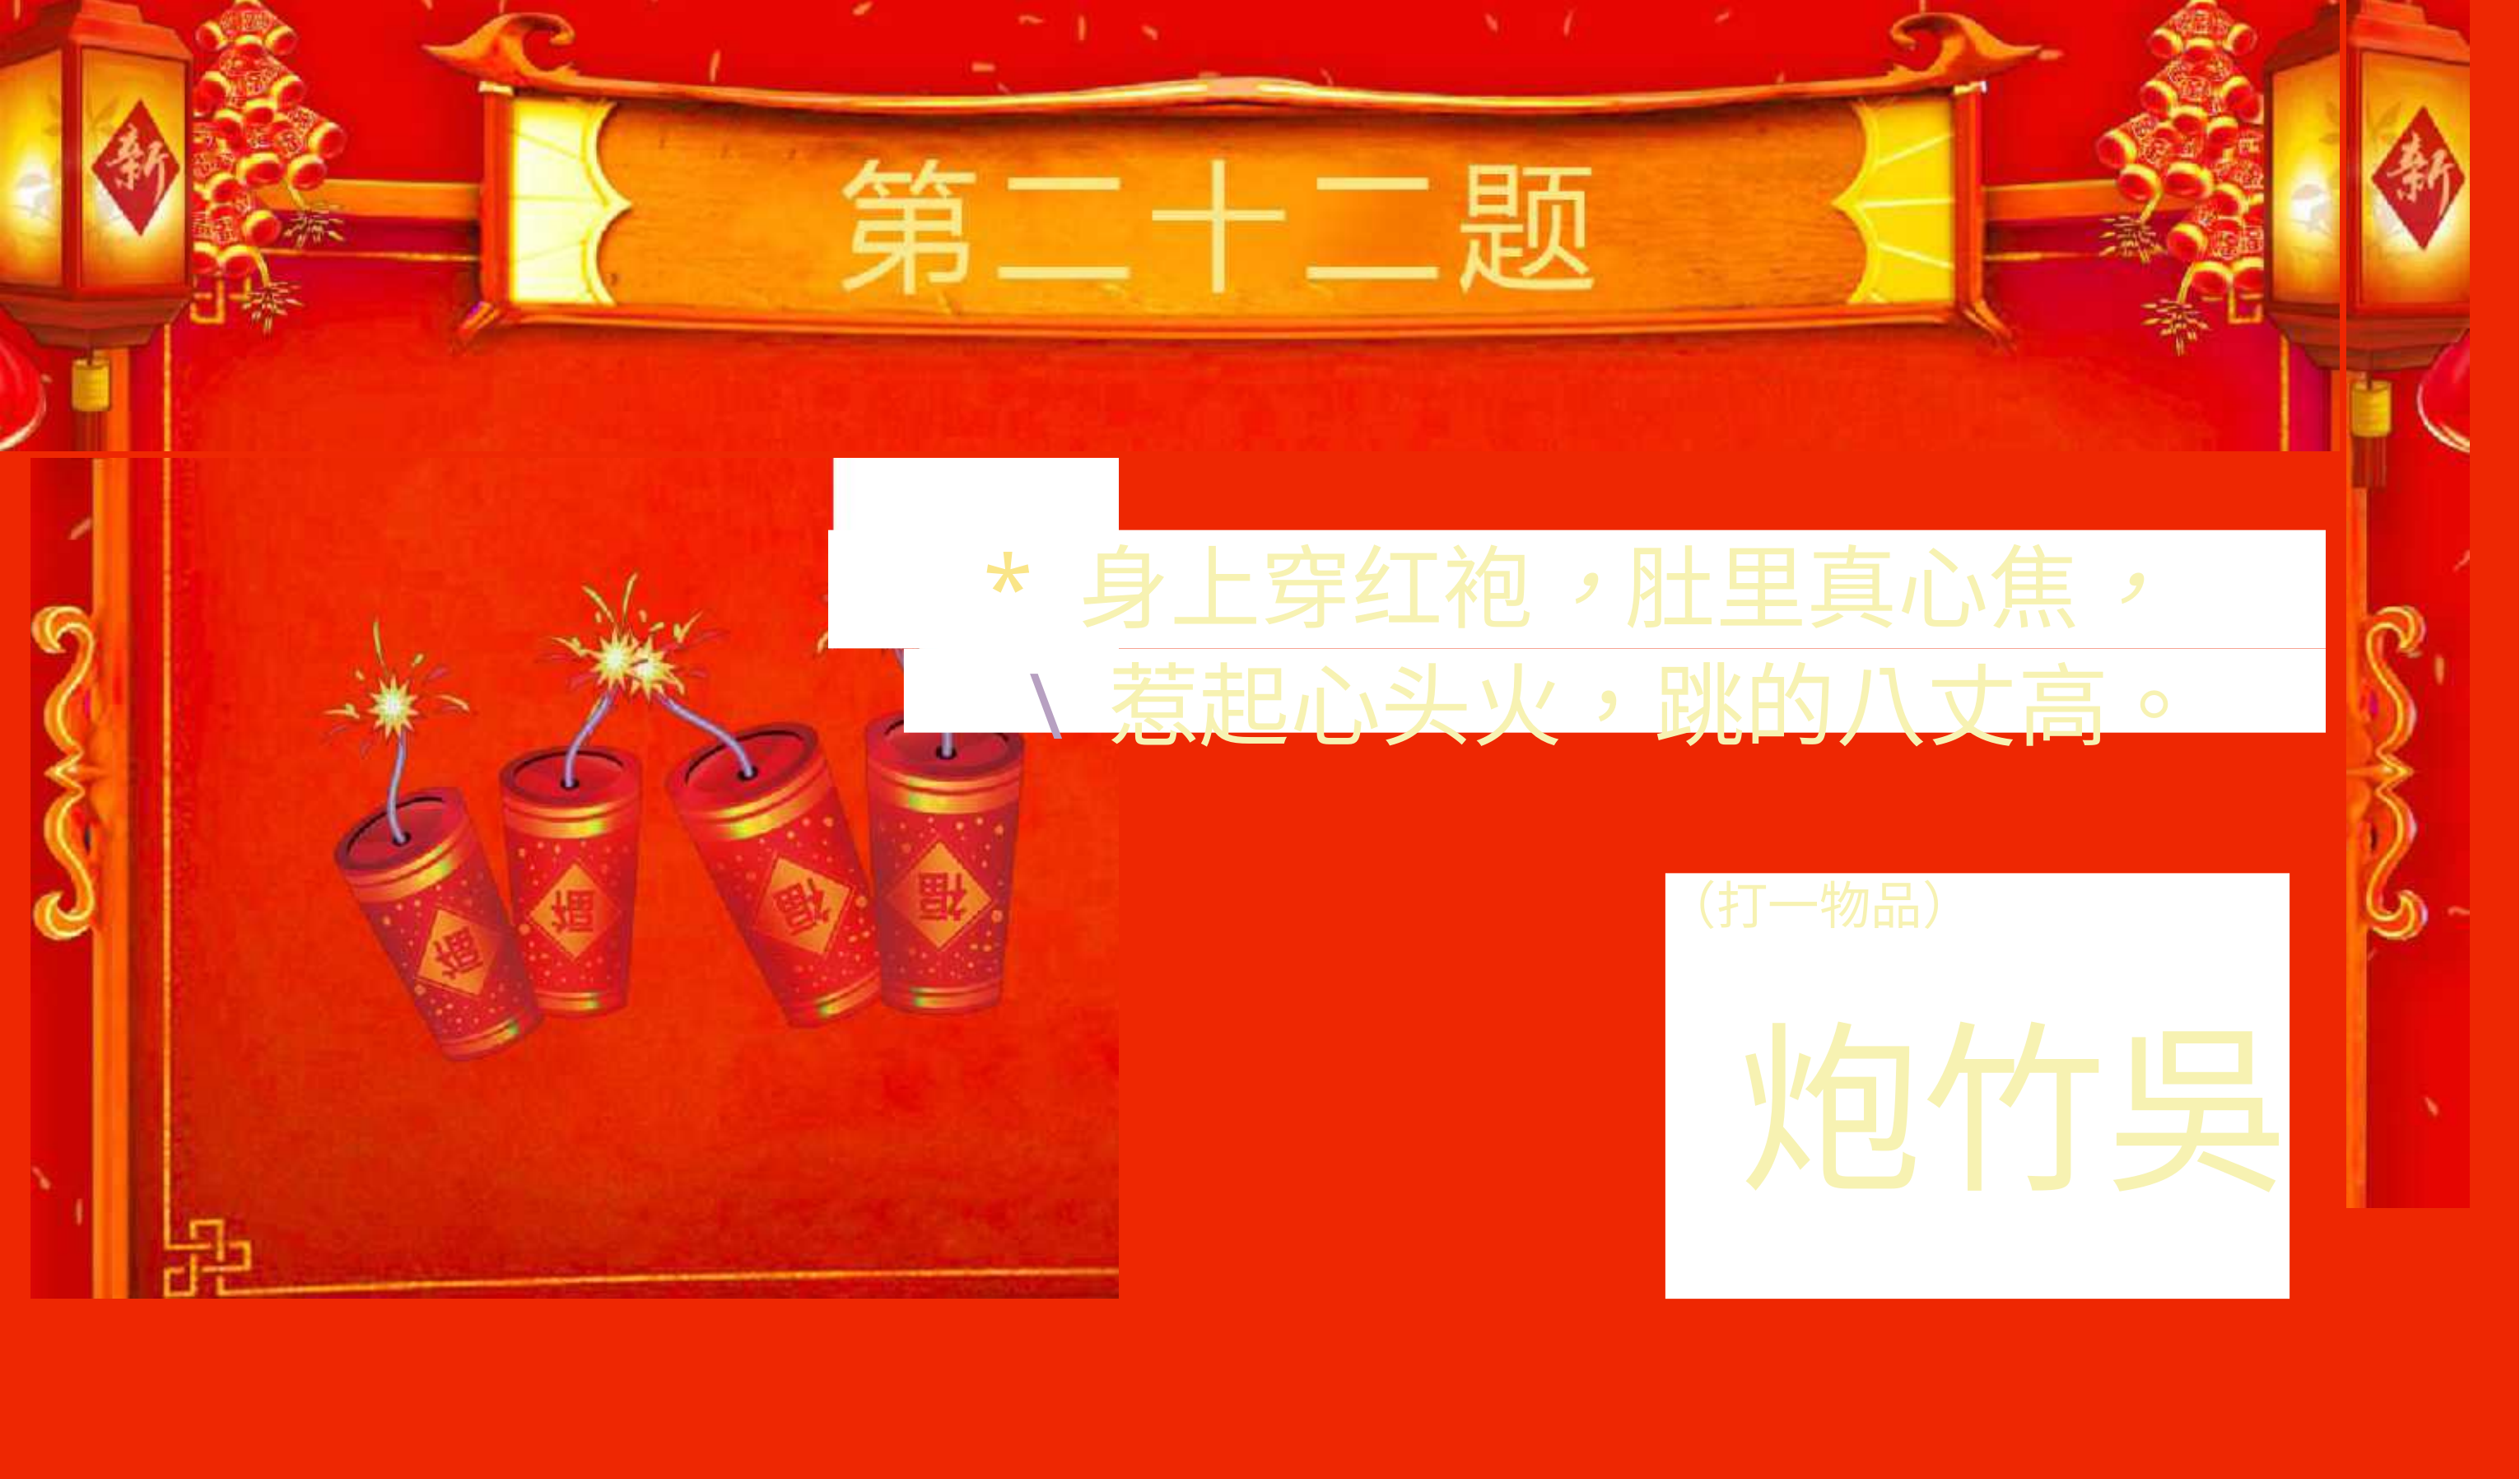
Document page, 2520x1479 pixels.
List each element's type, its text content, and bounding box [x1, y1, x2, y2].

picture [0, 0, 2340, 452]
picture [30, 457, 1119, 1299]
text_box * 身上穿红袍，肚里真心焦， [1122, 530, 2326, 648]
picture [2345, 0, 2471, 1208]
text_box （打一物品） 炮竹吳 [1665, 873, 2290, 1299]
text_box \ 惹起心头火，跳的八丈高。 [1122, 648, 2326, 733]
